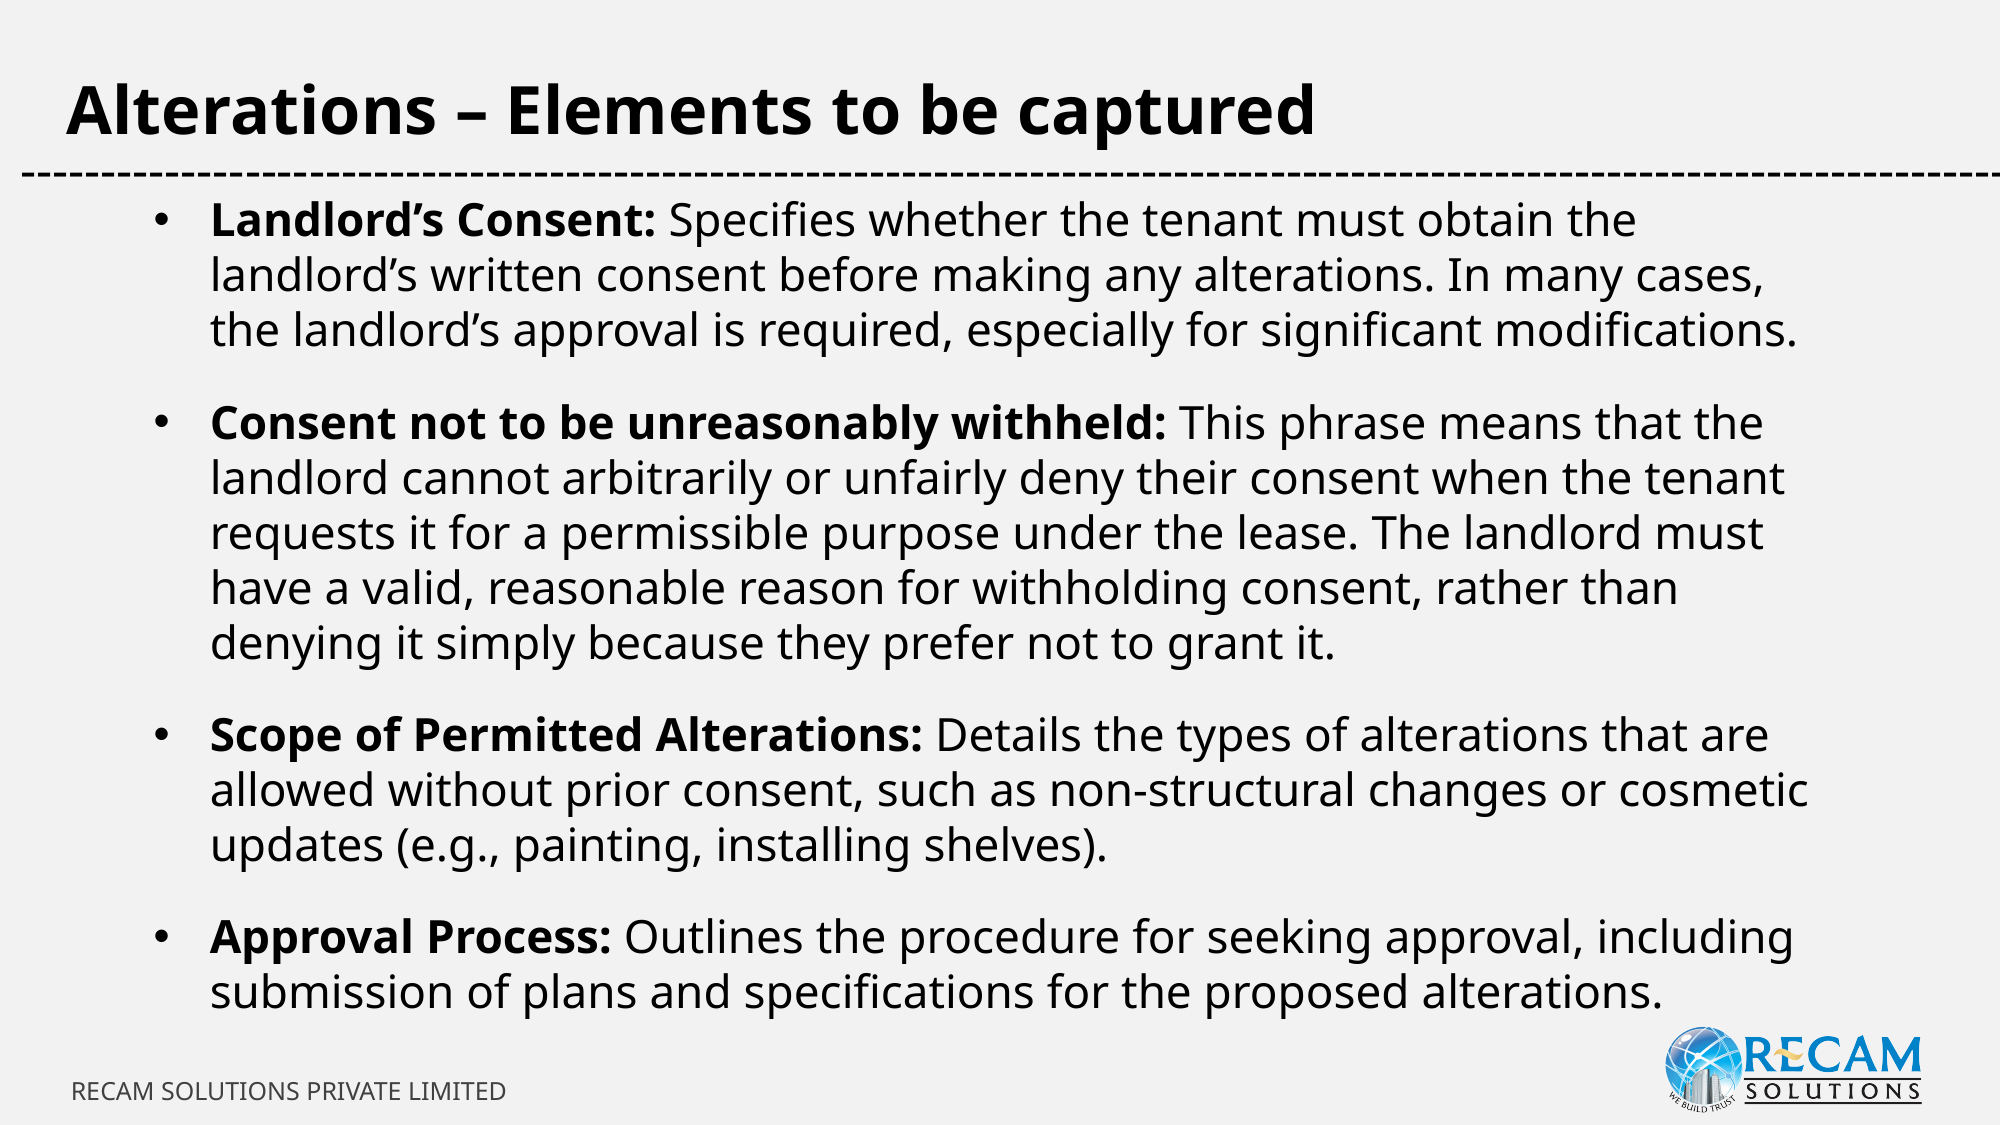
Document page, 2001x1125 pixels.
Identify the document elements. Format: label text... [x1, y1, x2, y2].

footer RECAM SOLUTIONS PRIVATE LIMITED [70, 1073, 971, 1107]
picture [1652, 1014, 1935, 1125]
text_box ----------------------------------------------------------------------------------------------------------------------------- [6, 131, 2000, 207]
text_box Landlord’s Consent: Specifies whether the tenant must obtain the landlord’s written consent before making any alterations. In many cases, the landlord’s approval is required, especially for significant modifications. Consent not to be unreasonably withheld: This phrase means that the landlord cannot arbitrarily or unfairly deny their consent when the tenant requests it for a permissible purpose under the lease. The landlord must have a valid, reasonable reason for withholding consent, rather than denying it simply because they prefer not to grant it. Scope of Permitted Alterations: Details the types of alterations that are allowed without prior consent, such as non-structural changes or cosmetic updates (e.g., painting, installing shelves). Approval Process: Outlines the procedure for seeking approval, including submission of plans and specifications for the proposed alterations. [138, 183, 1842, 1026]
text_box Alterations – Elements to be captured [51, 60, 1520, 131]
